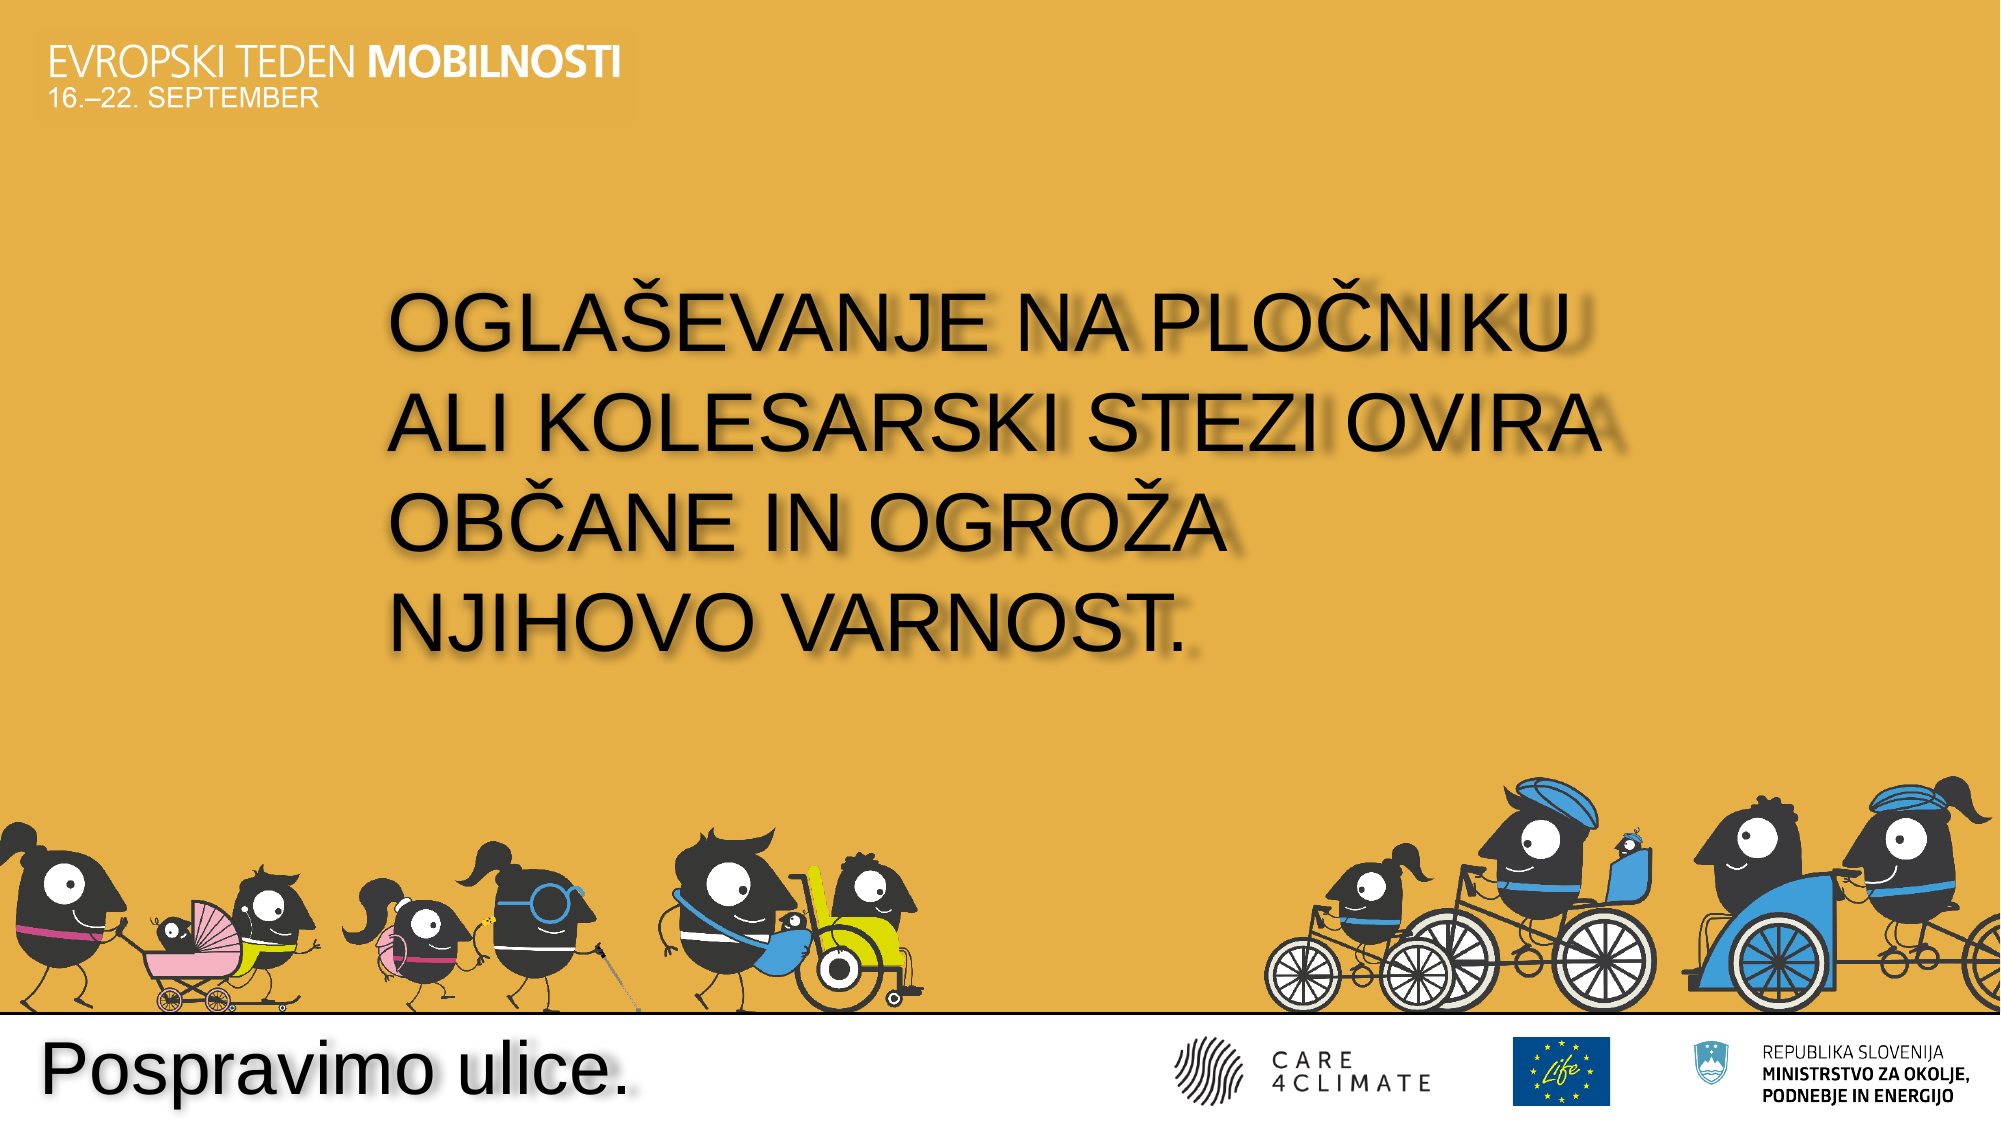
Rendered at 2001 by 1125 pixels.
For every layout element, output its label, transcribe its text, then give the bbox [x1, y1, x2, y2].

picture [342, 841, 641, 1013]
picture [0, 821, 321, 1013]
text_box Pospravimo ulice. [0, 1025, 674, 1117]
picture [1512, 1036, 1611, 1106]
picture [1264, 777, 1657, 1013]
picture [1693, 1040, 1969, 1106]
picture [1173, 1036, 1430, 1106]
picture [658, 827, 925, 1013]
text_box [0, 0, 2000, 1012]
picture [1681, 776, 2001, 1014]
text_box OGLAŠEVANJE NA PločnikU ALI kolesarskI stezi ovira občane in ogroža njihovo varnost. [372, 261, 1628, 676]
picture [36, 29, 636, 125]
